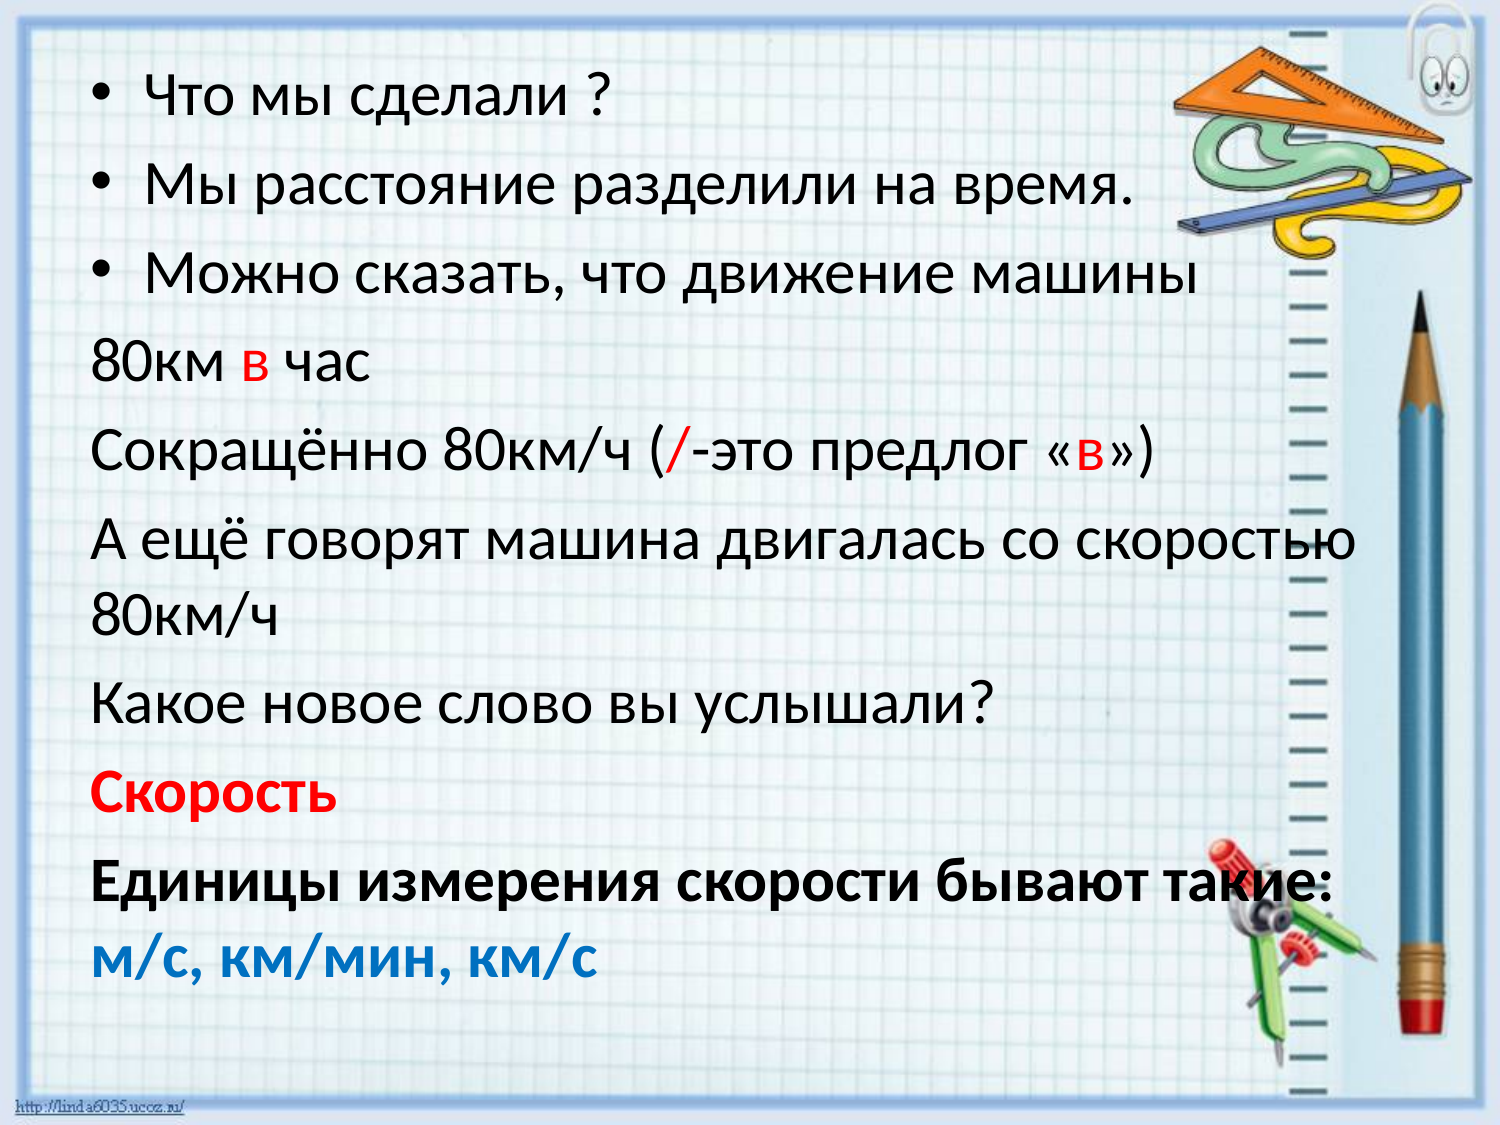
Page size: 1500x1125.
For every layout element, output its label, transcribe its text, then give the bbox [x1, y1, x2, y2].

picture [0, 0, 1500, 1125]
list Что мы сделали ? Мы расстояние разделили на время. Можно сказать, что движение машины 80км в час Сокращённо 80км/ч (/-это предлог «в») А ещё говорят машина двигалась со скоростью 80км/ч Какое новое слово вы услышали? Скорость Единицы измерения скорости бывают такие: м/с, км/мин, км/с [75, 45, 1425, 1005]
